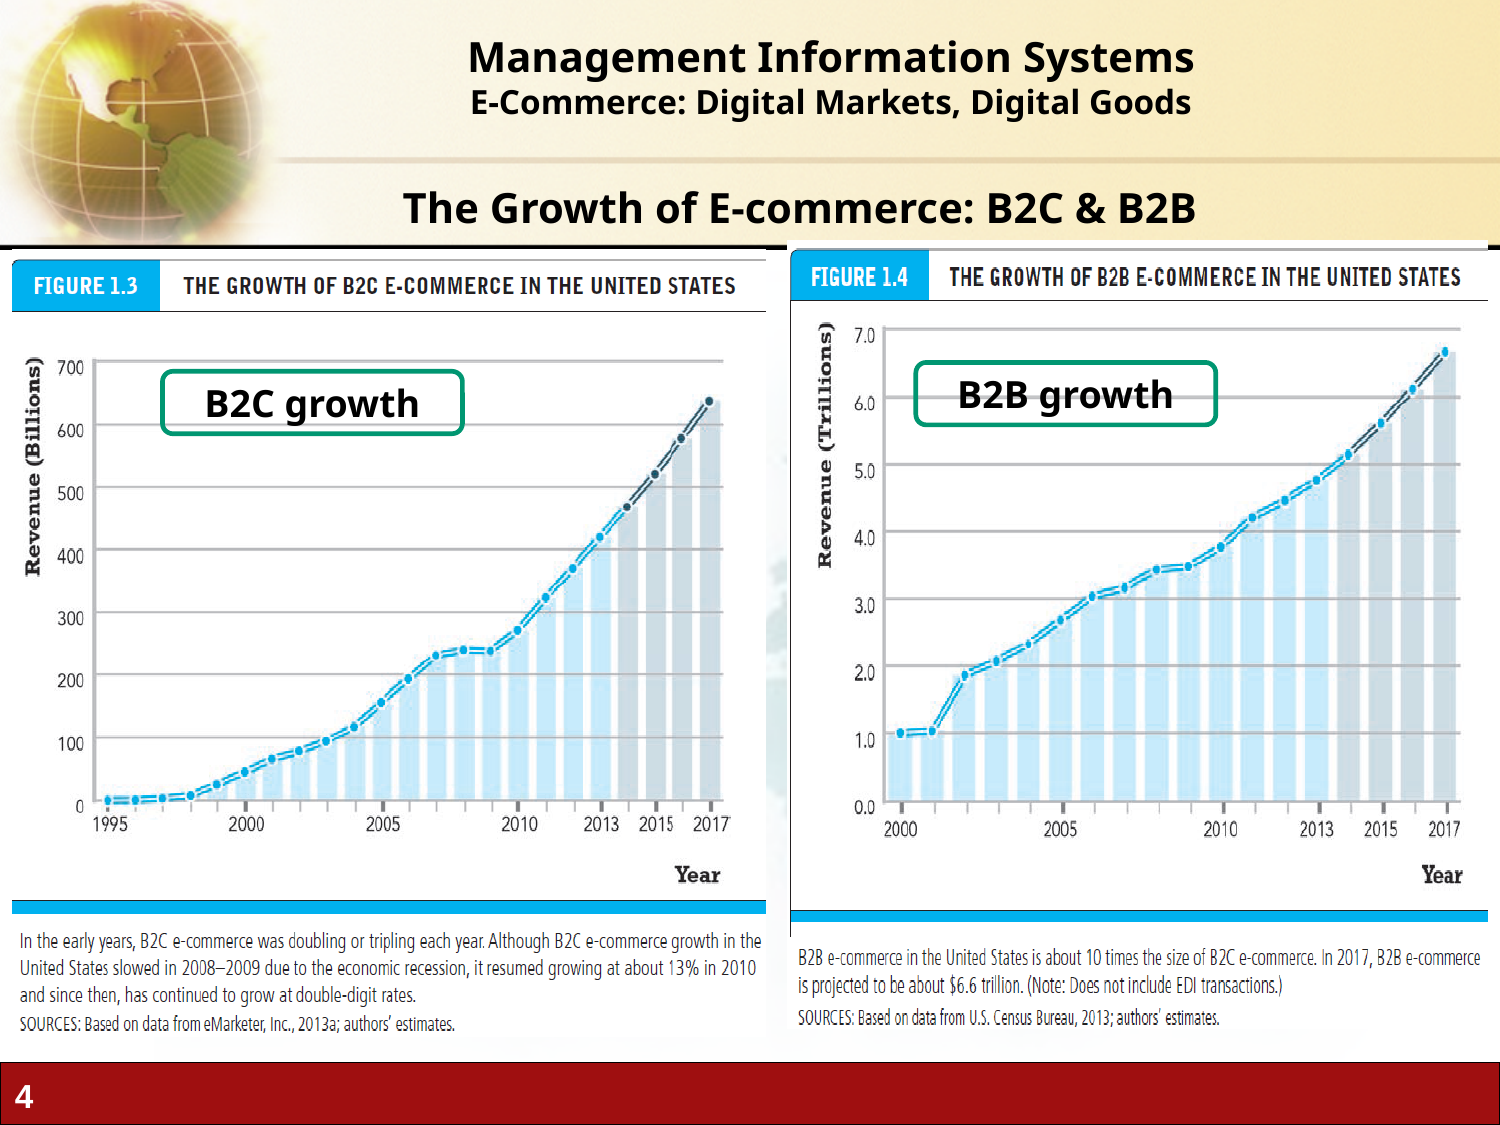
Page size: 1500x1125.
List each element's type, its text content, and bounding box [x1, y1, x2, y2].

picture [0, 0, 1500, 1062]
text_box The Growth of E-commerce: B2C & B2B [262, 174, 1338, 240]
text_box Management Information Systems E-Commerce: Digital Markets, Digital Goods [237, 32, 1425, 119]
